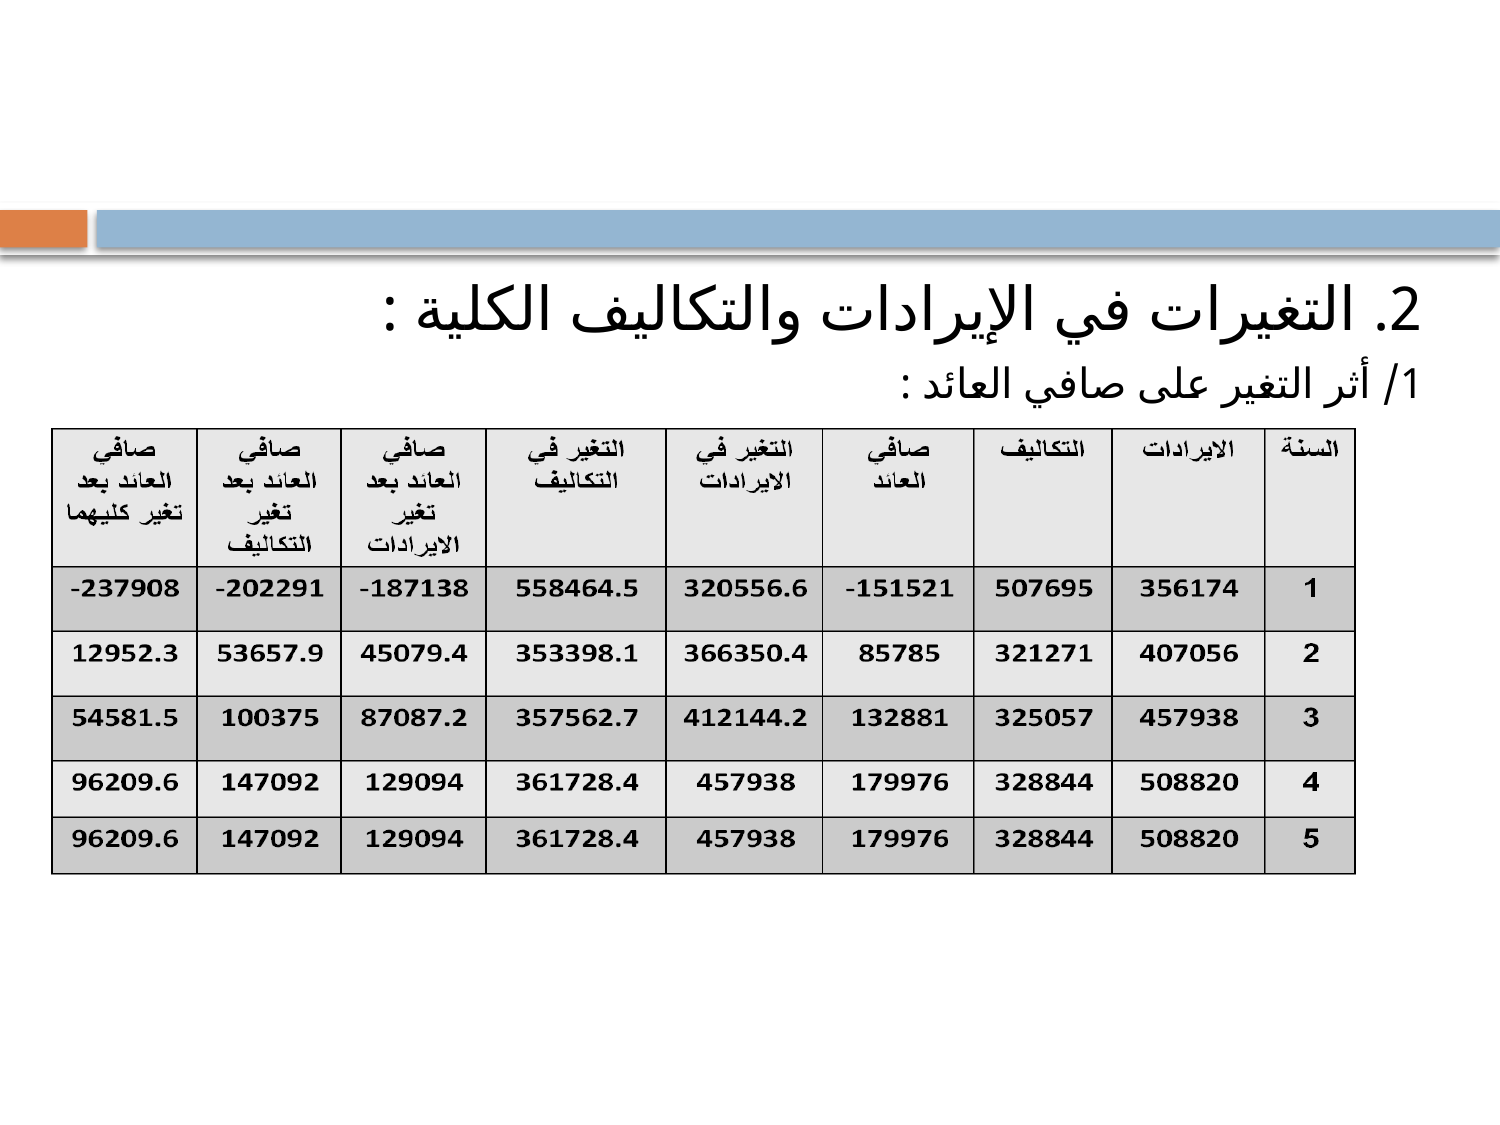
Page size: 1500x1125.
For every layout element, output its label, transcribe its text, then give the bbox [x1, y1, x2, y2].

picture [40, 420, 1365, 882]
list 2. التغيرات في الإيرادات والتكاليف الكلية : 1/ أثر التغير على صافي العائد : [100, 262, 1438, 1000]
